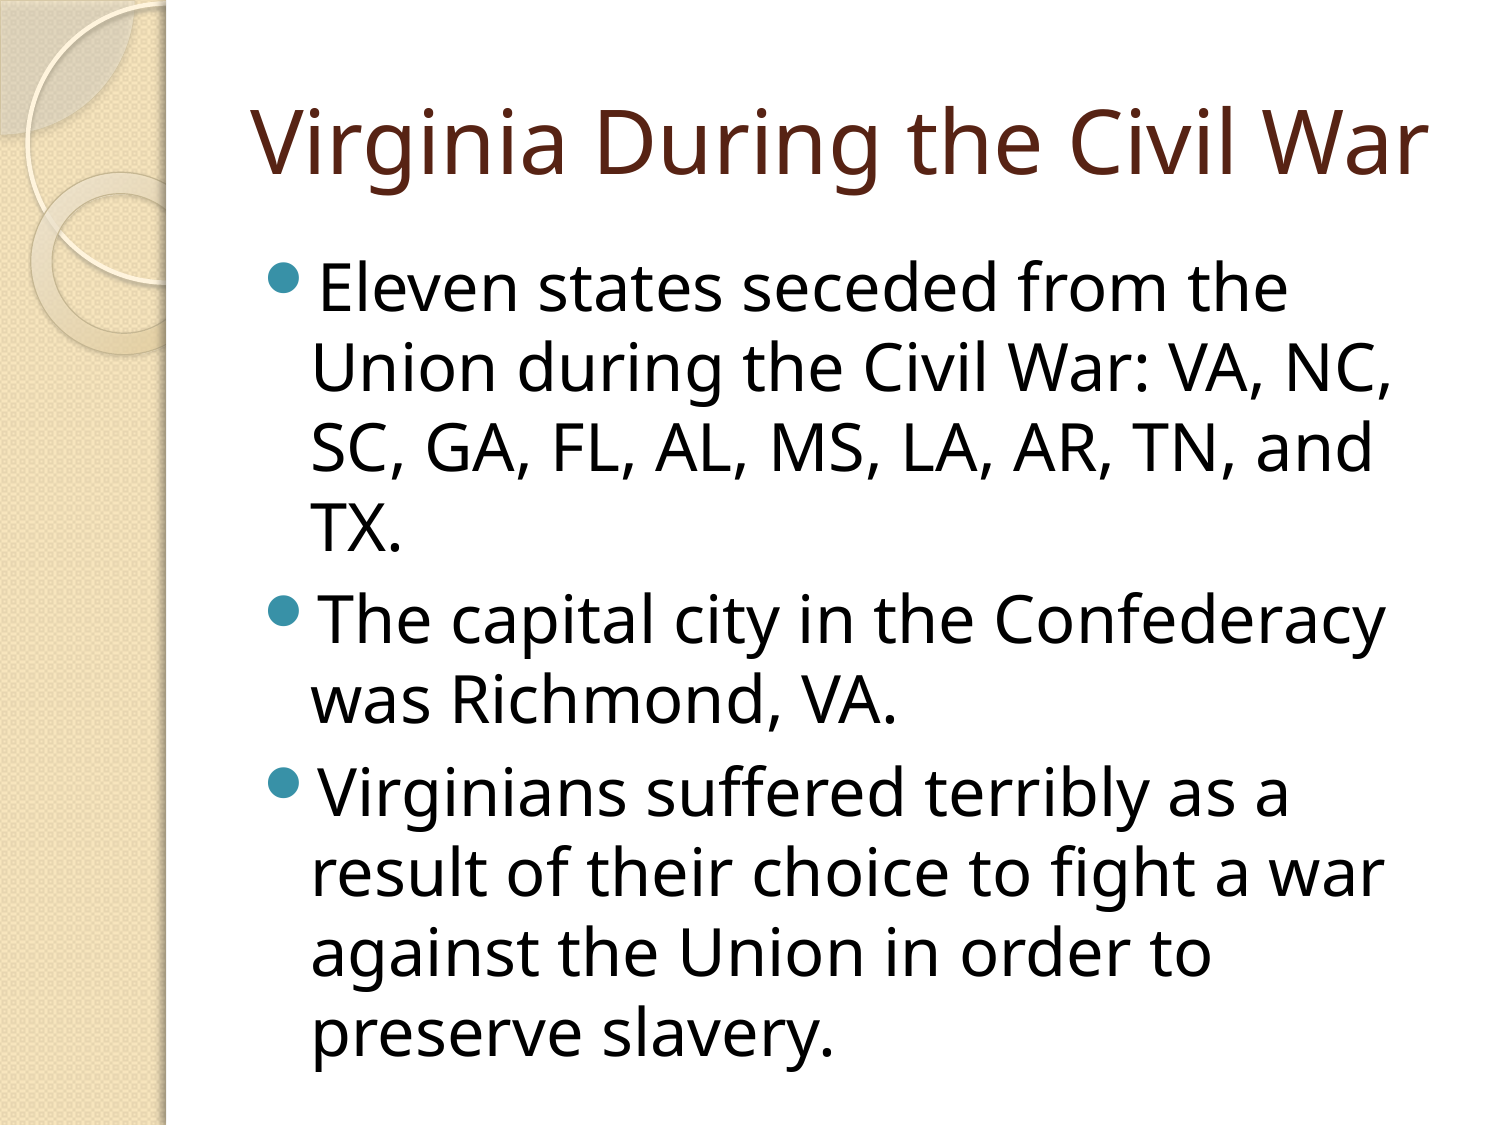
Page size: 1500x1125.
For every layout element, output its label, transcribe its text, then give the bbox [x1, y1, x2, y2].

list Eleven states seceded from the Union during the Civil War: VA, NC, SC, GA, FL, AL, MS, LA, AR, TN, and TX. The capital city in the Confederacy was Richmond, VA. Virginians suffered terribly as a result of their choice to fight a war against the Union in order to preserve slavery. [235, 237, 1466, 1025]
title Virginia During the Civil War [235, 45, 1466, 233]
